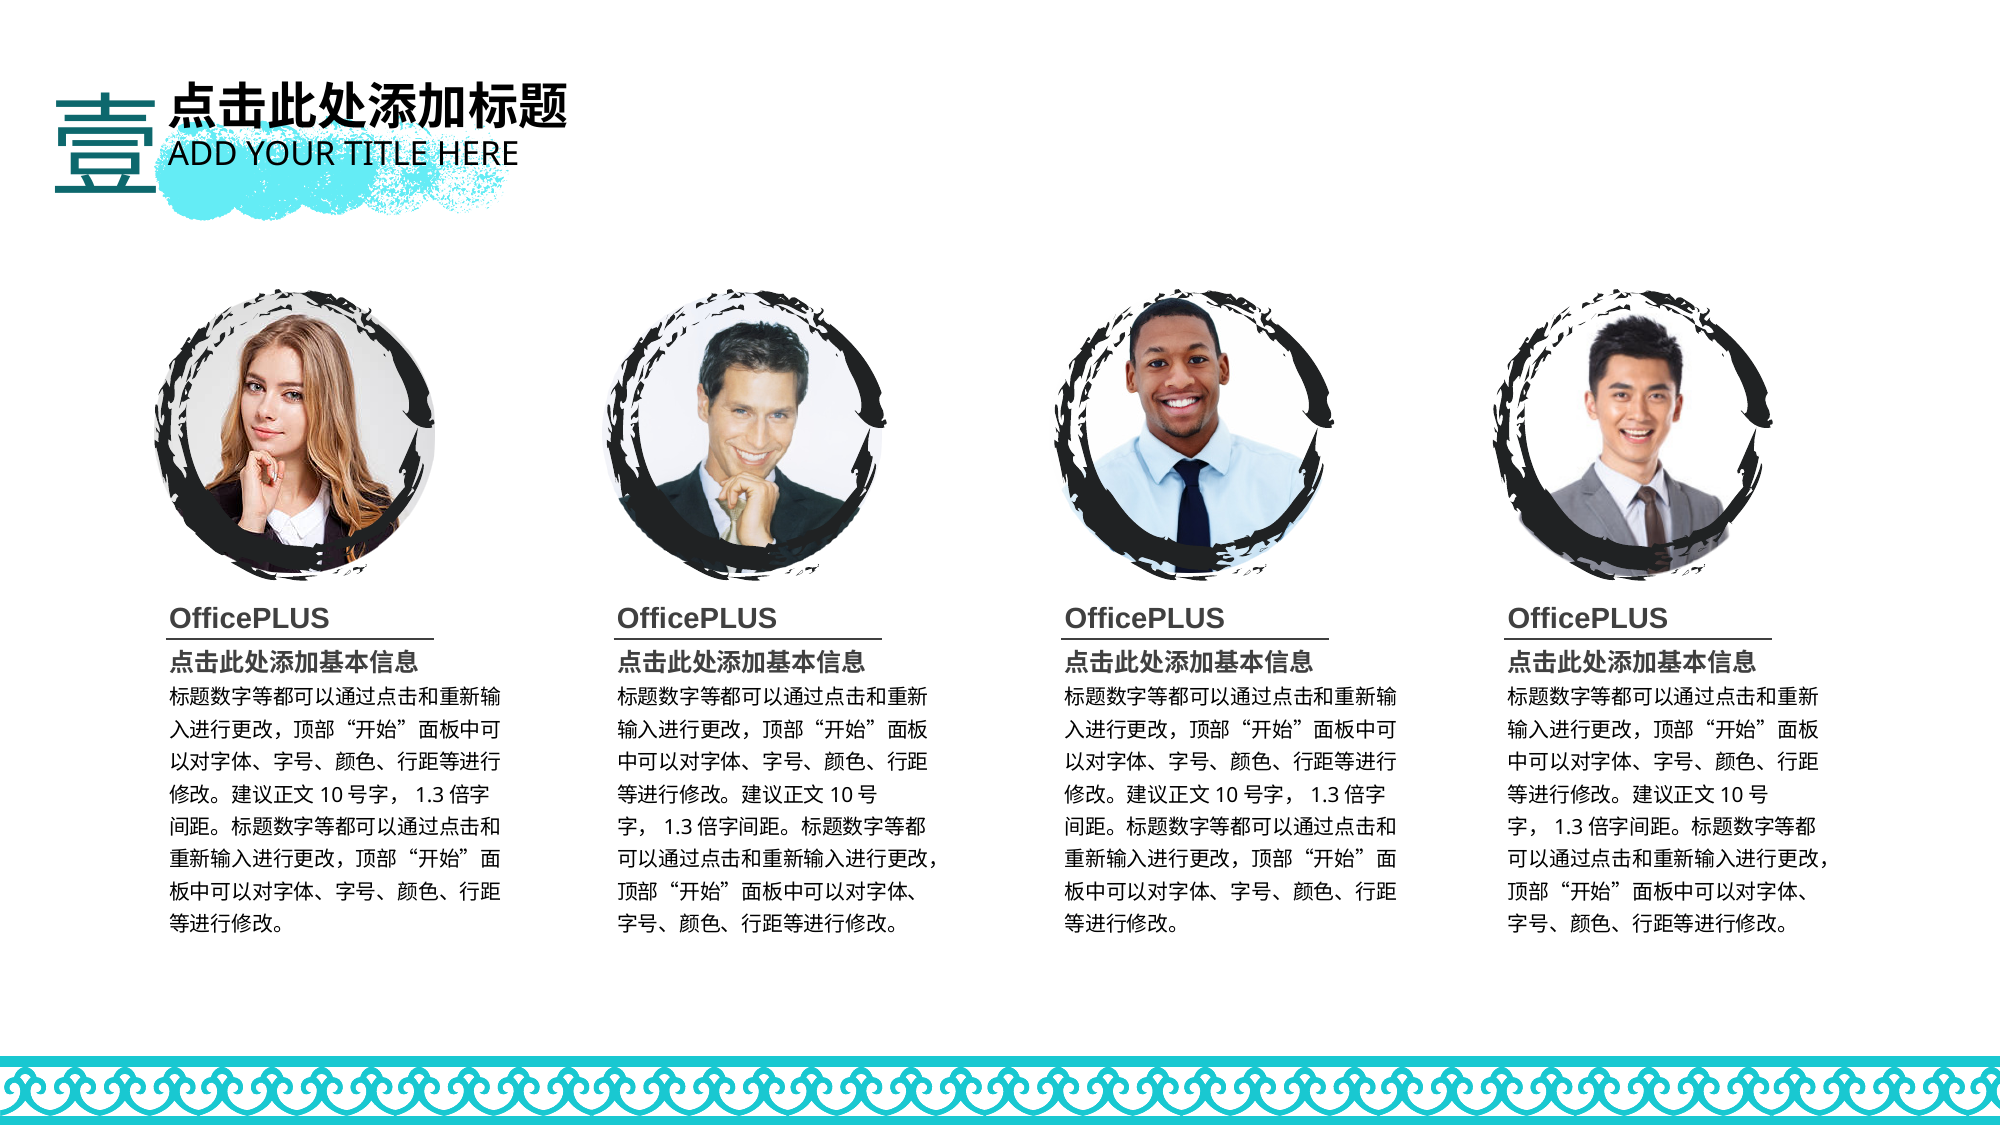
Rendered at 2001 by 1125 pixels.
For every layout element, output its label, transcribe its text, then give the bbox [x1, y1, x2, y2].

text_box OfficePLUS [1492, 591, 1780, 639]
text_box ADD YOUR TITLE HERE [510, 124, 594, 180]
text_box OfficePLUS [602, 591, 889, 639]
text_box OfficePLUS [1049, 591, 1337, 639]
picture [1049, 289, 1337, 581]
picture [601, 289, 889, 581]
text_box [0, 1055, 2000, 1125]
picture [153, 115, 510, 221]
text_box 点击此处添加基本信息 标题数字等都可以通过点击和重新输入进行更改，顶部“开始”面板中可以对字体、字号、颜色、行距等进行修改。建议正文10号字，1.3倍字间距。标题数字等都可以通过点击和重新输入进行更改，顶部“开始”面板中可以对字体、字号、颜色、行距等进行修改。 [1049, 639, 1414, 944]
text_box 点击此处添加基本信息 标题数字等都可以通过点击和重新输入进行更改，顶部“开始”面板中可以对字体、字号、颜色、行距等进行修改。建议正文10号字，1.3倍字间距。标题数字等都可以通过点击和重新输入进行更改，顶部“开始”面板中可以对字体、字号、颜色、行距等进行修改。 [1492, 639, 1844, 944]
picture [154, 289, 437, 581]
text_box 壹 [34, 67, 166, 217]
text_box 点击此处添加标题 [166, 67, 594, 124]
text_box 点击此处添加基本信息 标题数字等都可以通过点击和重新输入进行更改，顶部“开始”面板中可以对字体、字号、颜色、行距等进行修改。建议正文10号字，1.3倍字间距。标题数字等都可以通过点击和重新输入进行更改，顶部“开始”面板中可以对字体、字号、颜色、行距等进行修改。 [602, 639, 958, 944]
text_box OfficePLUS [154, 591, 442, 639]
text_box 点击此处添加基本信息 标题数字等都可以通过点击和重新输入进行更改，顶部“开始”面板中可以对字体、字号、颜色、行距等进行修改。建议正文10号字，1.3倍字间距。标题数字等都可以通过点击和重新输入进行更改，顶部“开始”面板中可以对字体、字号、颜色、行距等进行修改。 [154, 639, 525, 944]
picture [1490, 289, 1775, 581]
